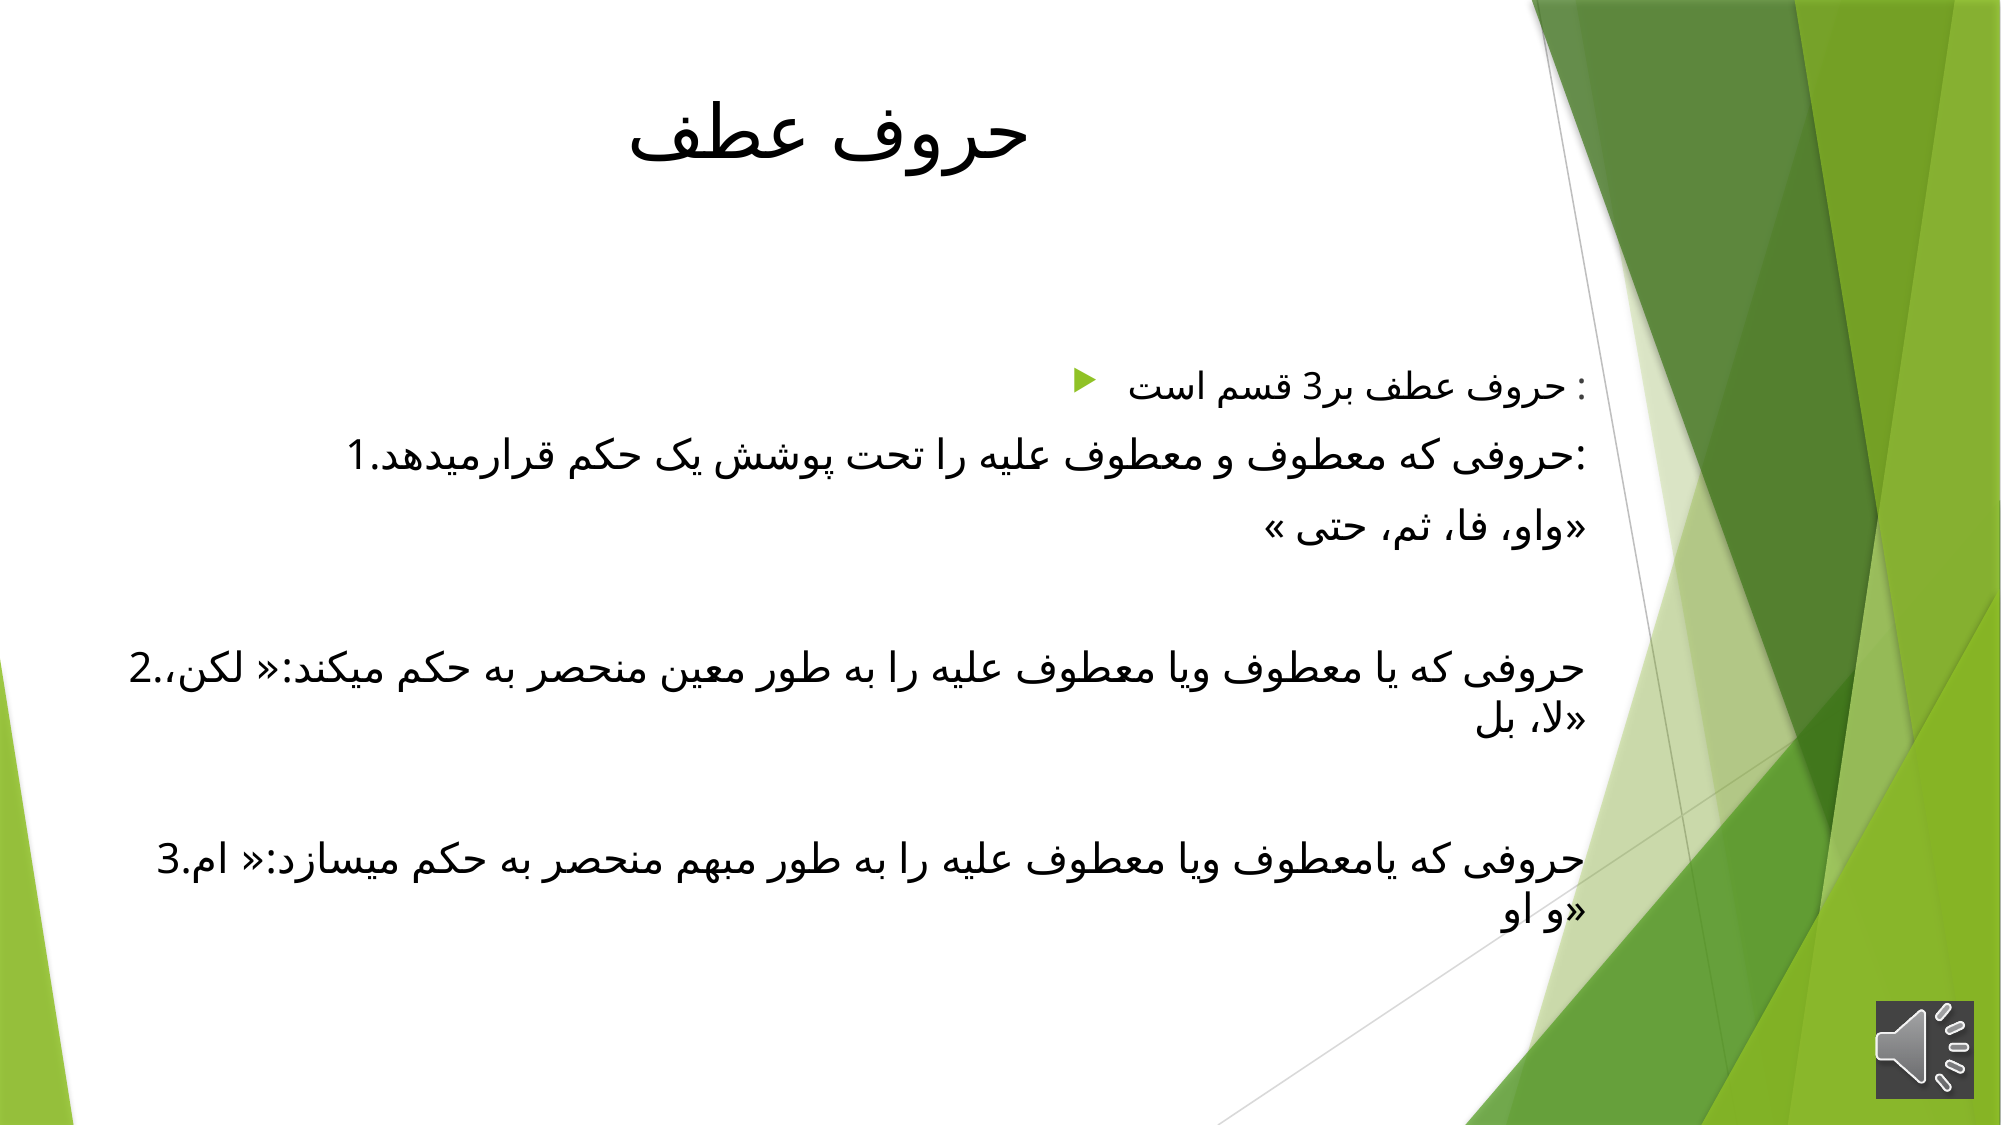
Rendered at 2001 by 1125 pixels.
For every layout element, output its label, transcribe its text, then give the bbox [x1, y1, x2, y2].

picture [1874, 999, 1976, 1101]
title حروف عطف [111, 76, 1549, 317]
list حروف عطف بر3 قسم است : 1.حروفی که معطوف و معطوف علیه را تحت پوشش یک حکم قرارمیدهد: « واو، فا، ثم، حتی» 2.حروفی که یا معطوف ویا معطوف علیه را به طور معین منحصر به حکم میکند:« لکن، لا، بل» 3.حروفی که یامعطوف ویا معطوف علیه را به طور مبهم منحصر به حکم میسازد:« ام و او» [111, 354, 1602, 992]
